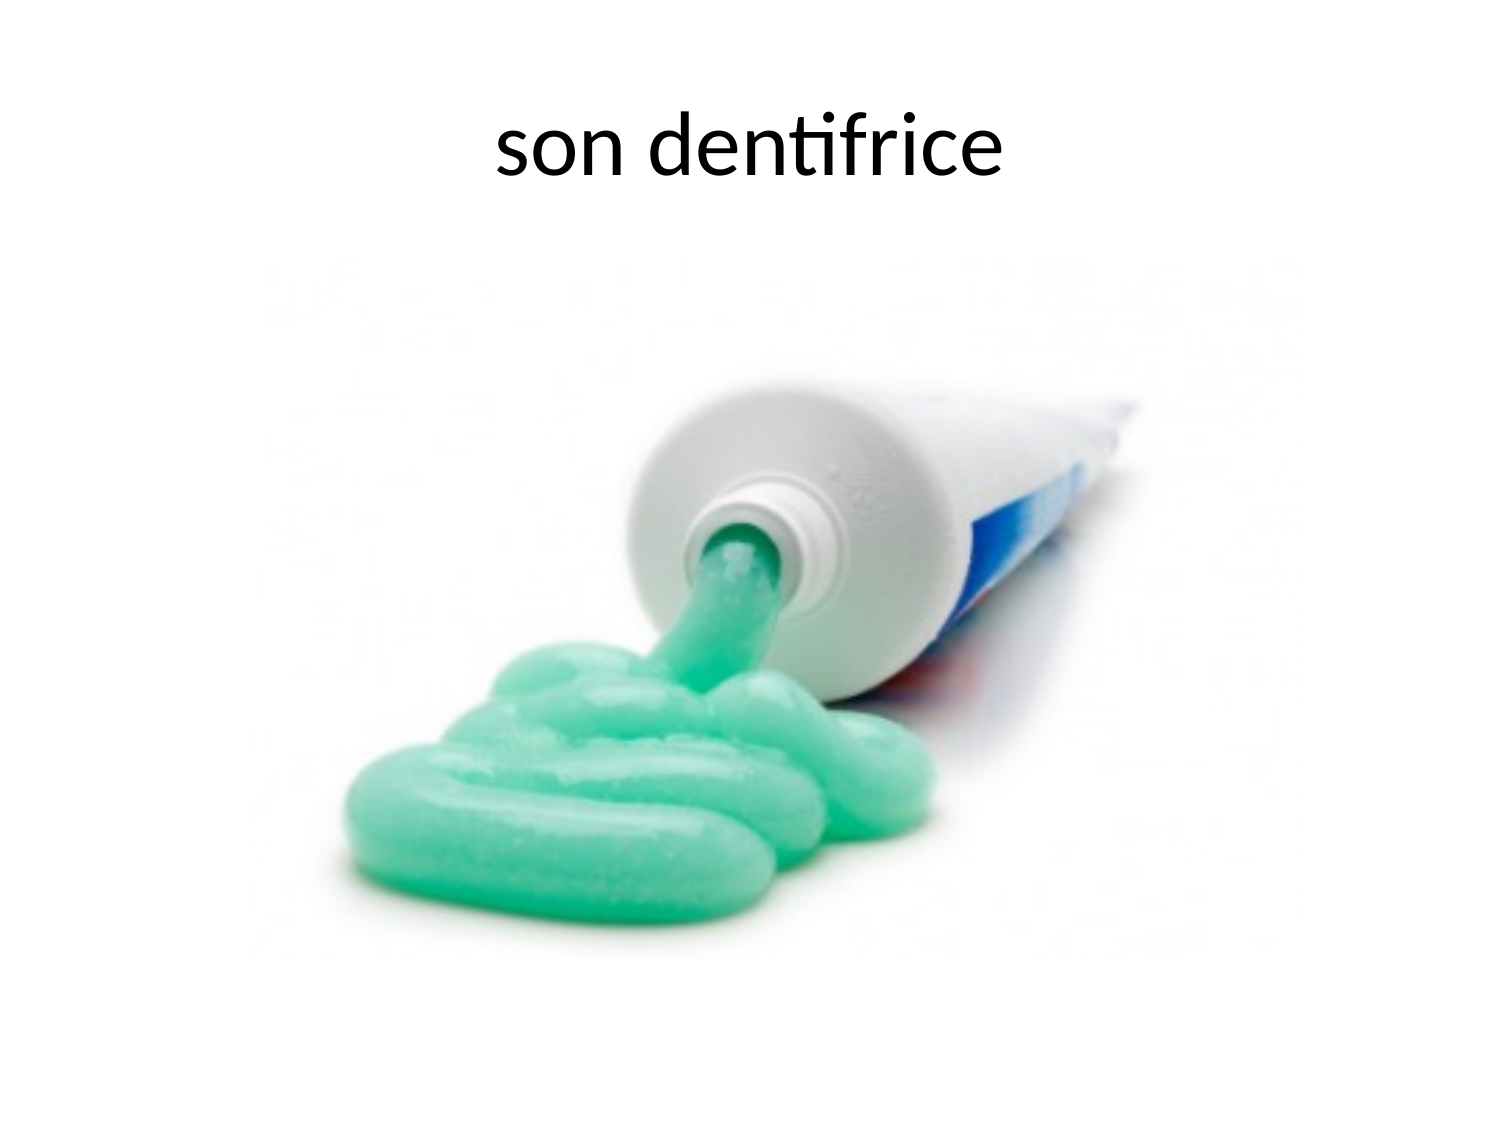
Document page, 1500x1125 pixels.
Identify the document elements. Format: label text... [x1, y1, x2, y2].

picture [249, 262, 1301, 959]
title son dentifrice [75, 45, 1425, 233]
